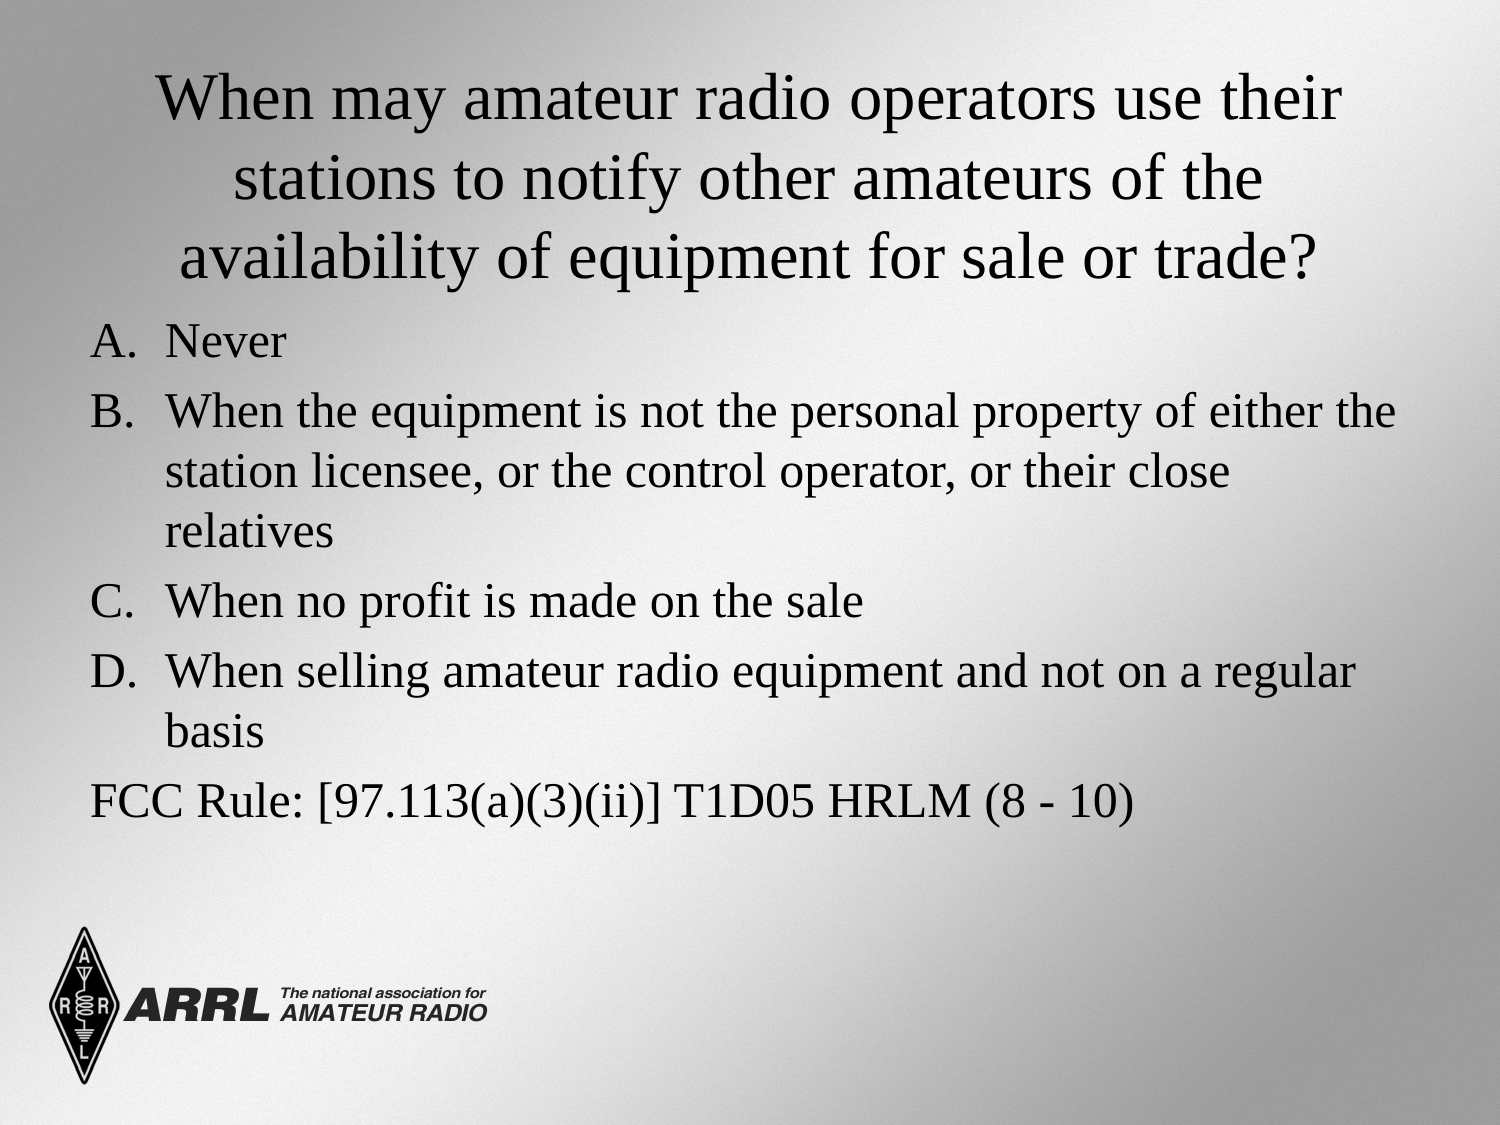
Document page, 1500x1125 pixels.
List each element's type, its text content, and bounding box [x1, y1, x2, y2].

list Never When the equipment is not the personal property of either the station licensee, or the control operator, or their close relatives When no profit is made on the sale When selling amateur radio equipment and not on a regular basis FCC Rule: [97.113(a)(3)(ii)] T1D05 HRLM (8 - 10) [75, 299, 1425, 1005]
picture [0, 0, 1500, 1125]
title When may amateur radio operators use their stations to notify other amateurs of the availability of equipment for sale or trade? [75, 45, 1425, 233]
